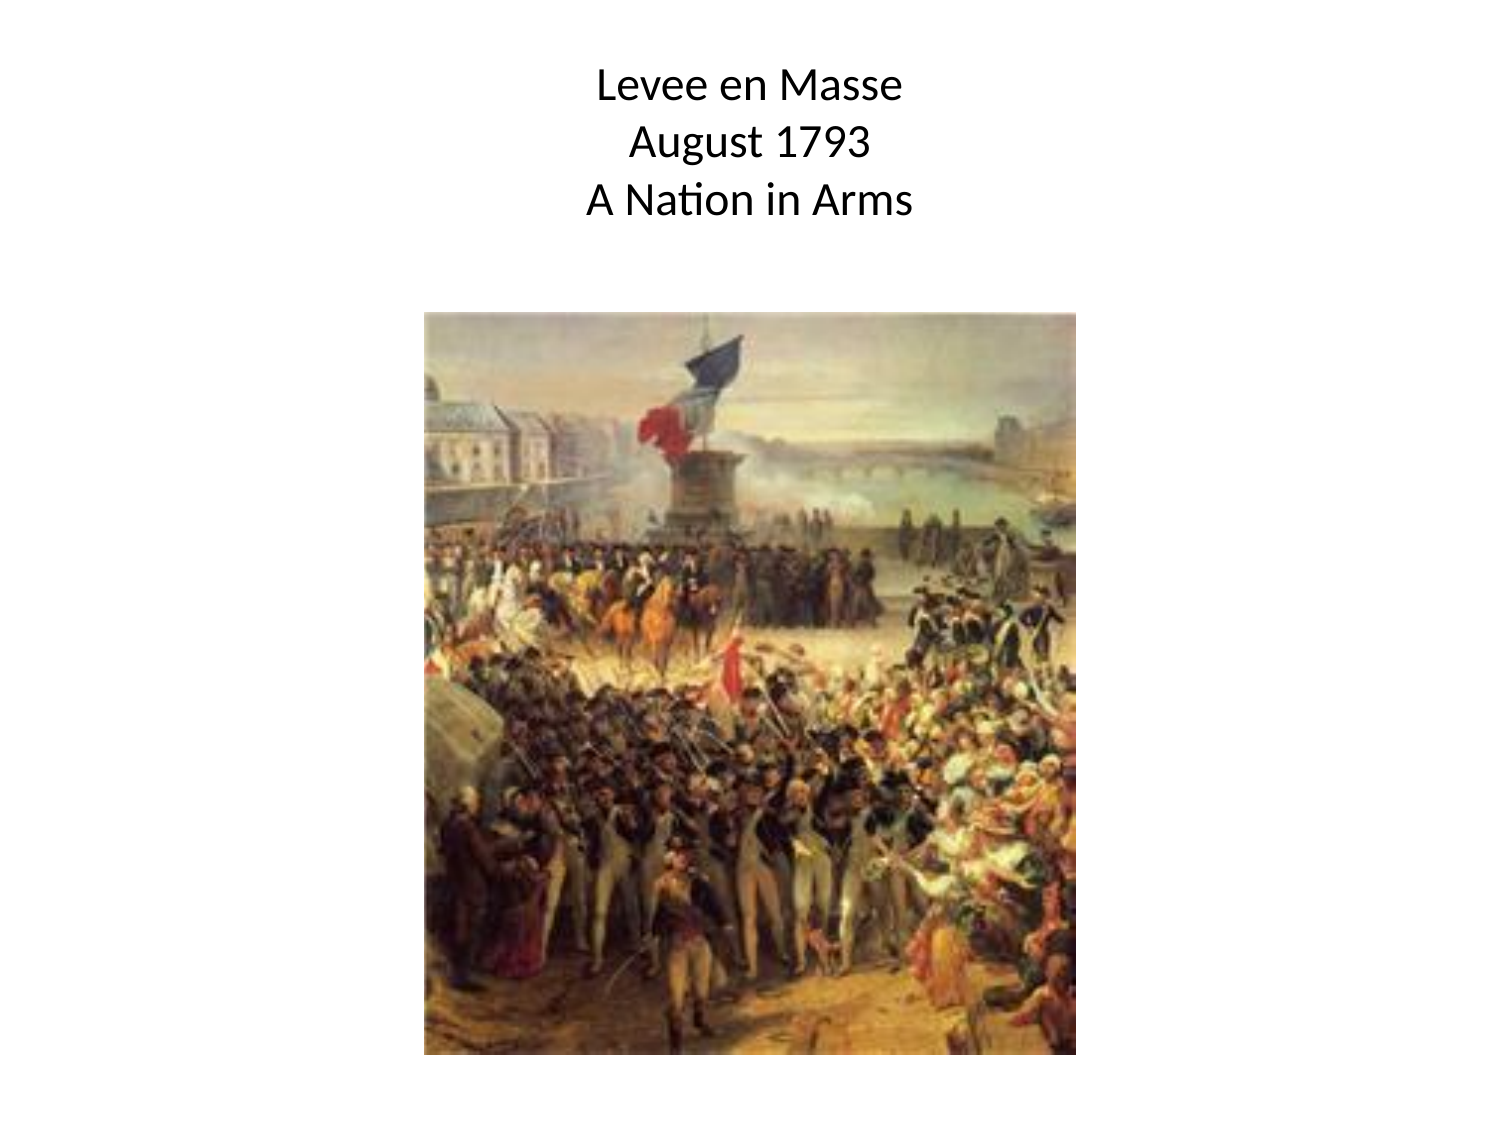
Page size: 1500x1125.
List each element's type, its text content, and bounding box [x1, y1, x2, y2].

title Levee en Masse August 1793 A Nation in Arms [75, 45, 1425, 233]
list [74, 311, 1426, 1055]
